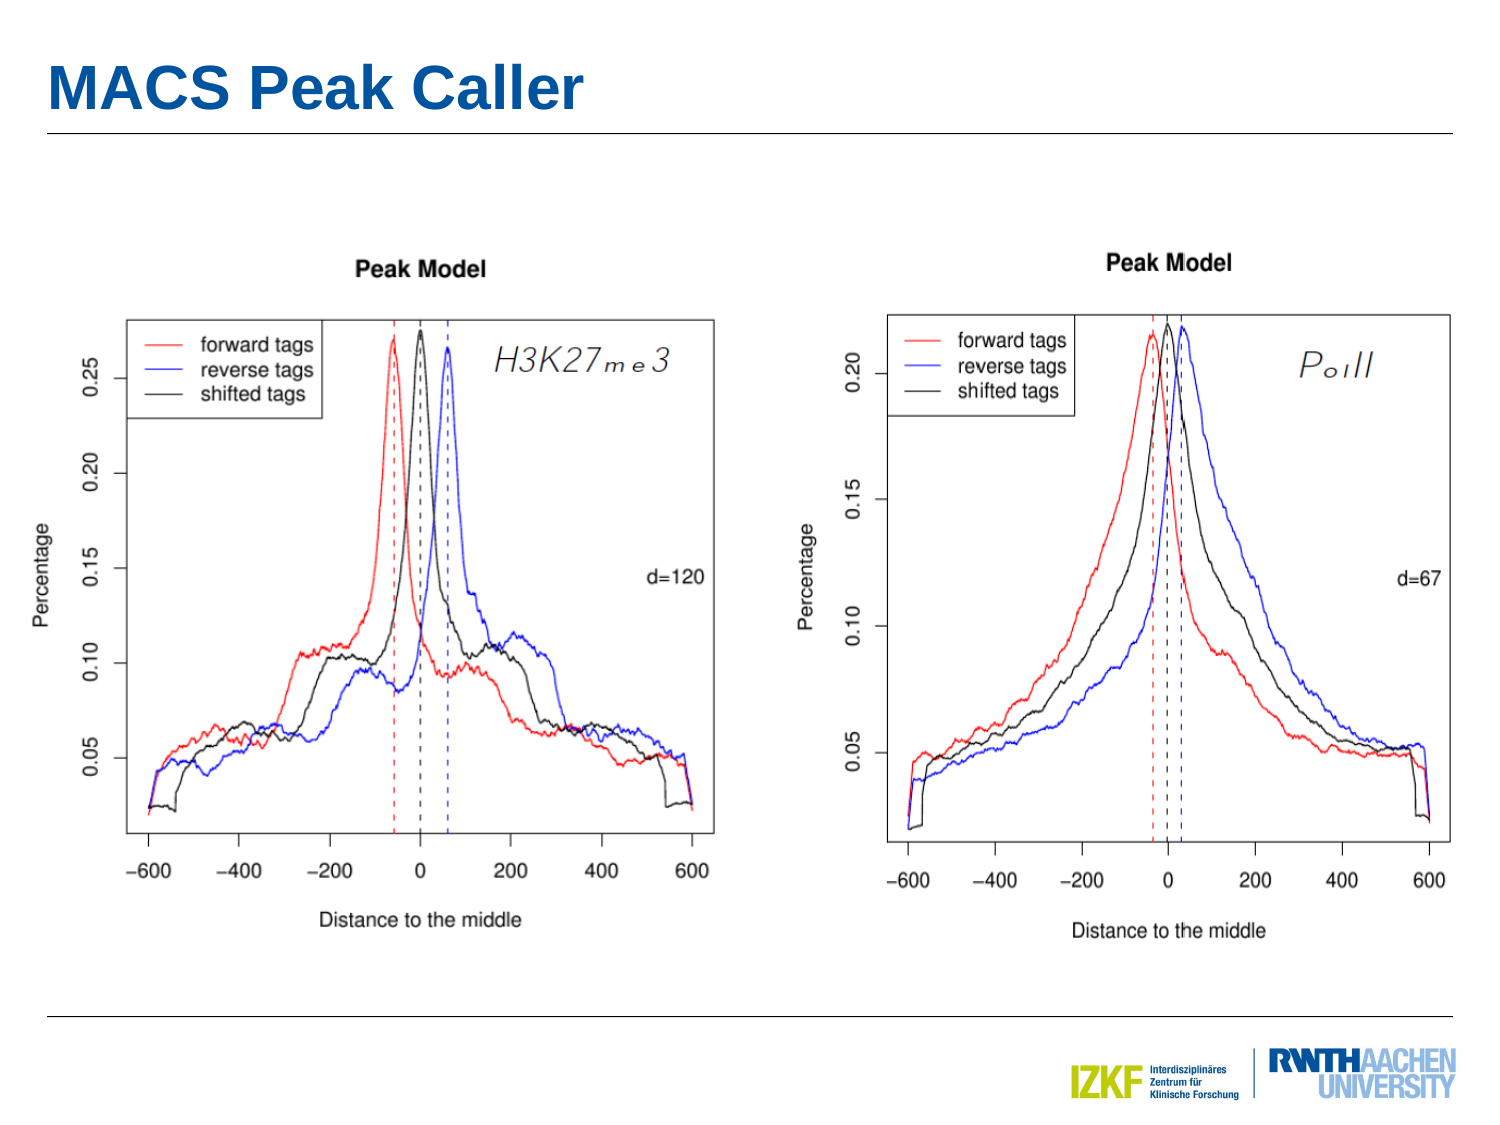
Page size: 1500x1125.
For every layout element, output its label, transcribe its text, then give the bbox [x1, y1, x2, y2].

picture [15, 239, 751, 949]
picture [789, 234, 1491, 955]
text_box MACS Peak Caller [47, 0, 1453, 122]
picture [1056, 1023, 1471, 1123]
